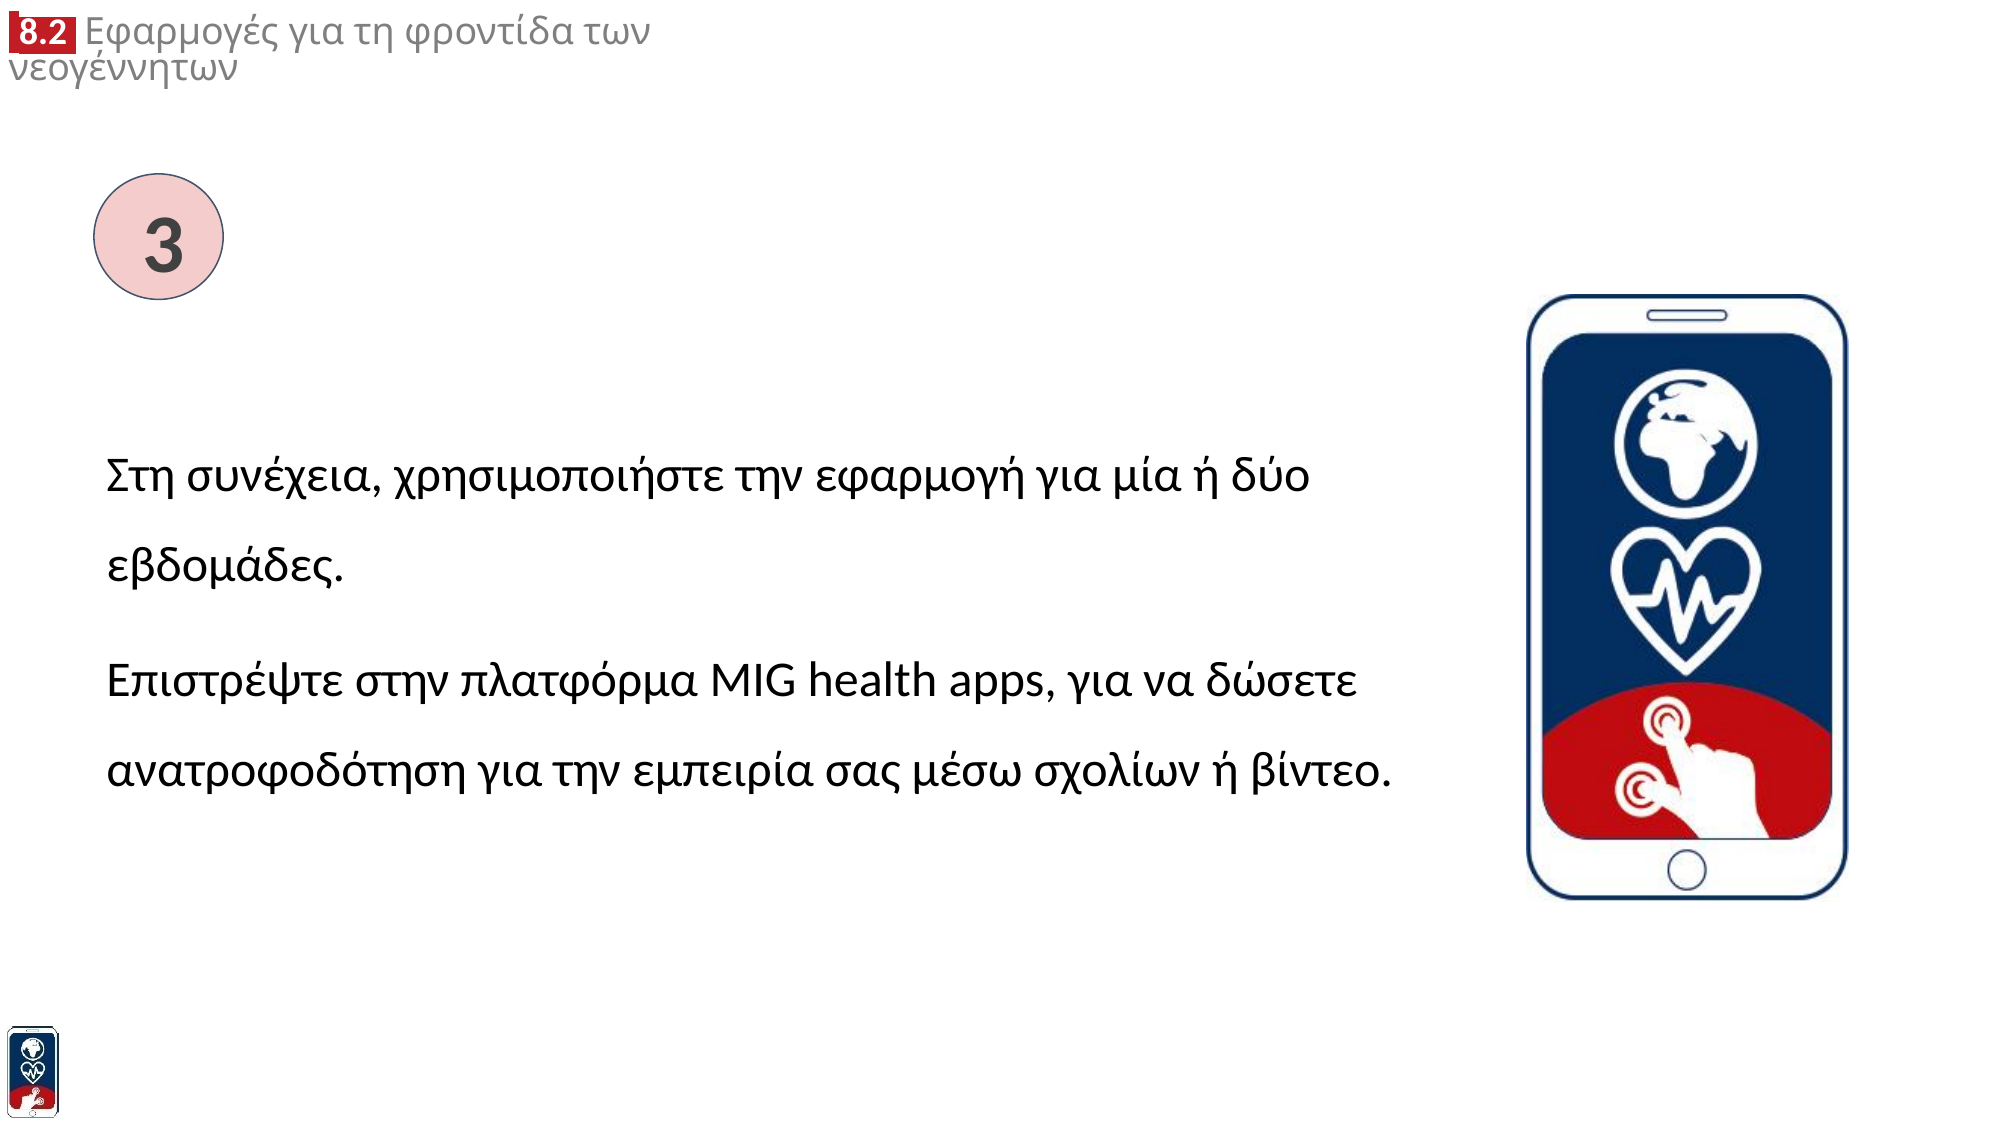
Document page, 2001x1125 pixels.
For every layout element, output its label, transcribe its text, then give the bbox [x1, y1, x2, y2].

text_box 3 [127, 173, 236, 304]
list Στη συνέχεια, χρησιμοποιήστε την εφαρμογή για μία ή δύο εβδομάδες. Επιστρέψτε στην πλατφόρμα MIG health apps, για να δώσετε ανατροφοδότηση για την εμπειρία σας μέσω σχολίων ή βίντεο. [91, 403, 1527, 1051]
text_box [93, 181, 127, 292]
picture [7, 1026, 59, 1118]
picture [1526, 294, 1849, 902]
